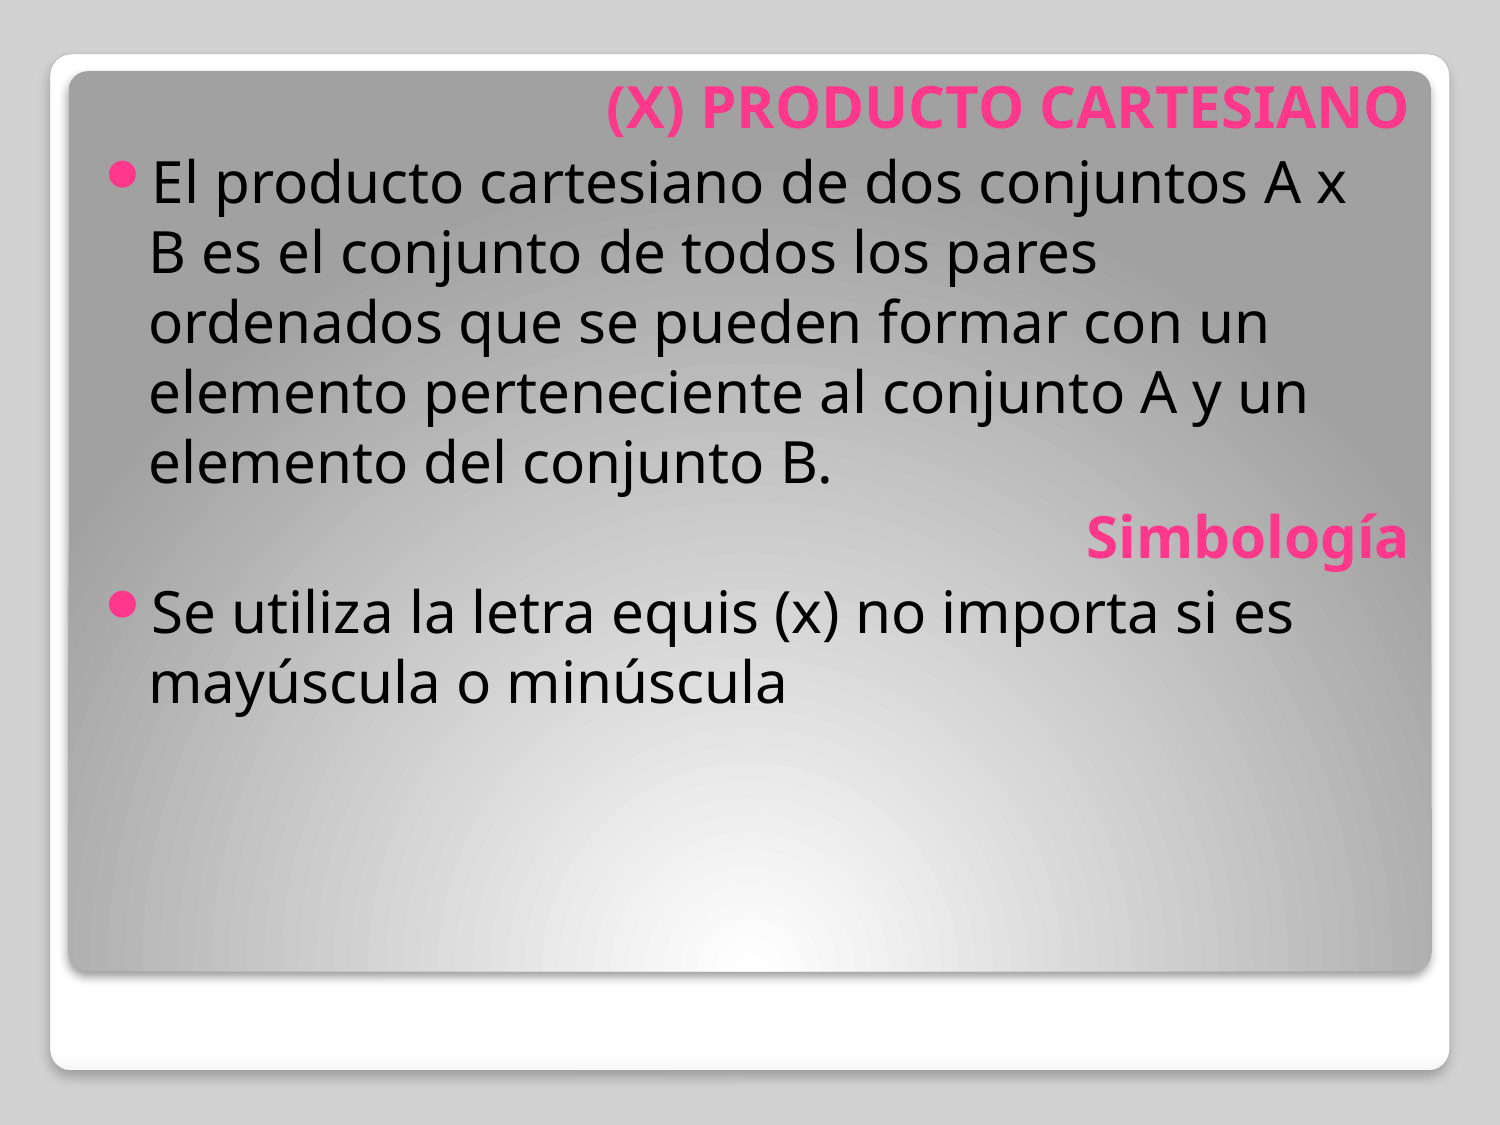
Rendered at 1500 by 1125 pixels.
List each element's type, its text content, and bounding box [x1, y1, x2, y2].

list (X) PRODUCTO CARTESIANO El producto cartesiano de dos conjuntos A x B es el conjunto de todos los pares ordenados que se pueden formar con un elemento perteneciente al conjunto A y un elemento del conjunto B. Simbología Se utiliza la letra equis (x) no importa si es mayúscula o minúscula [75, 54, 1425, 1005]
